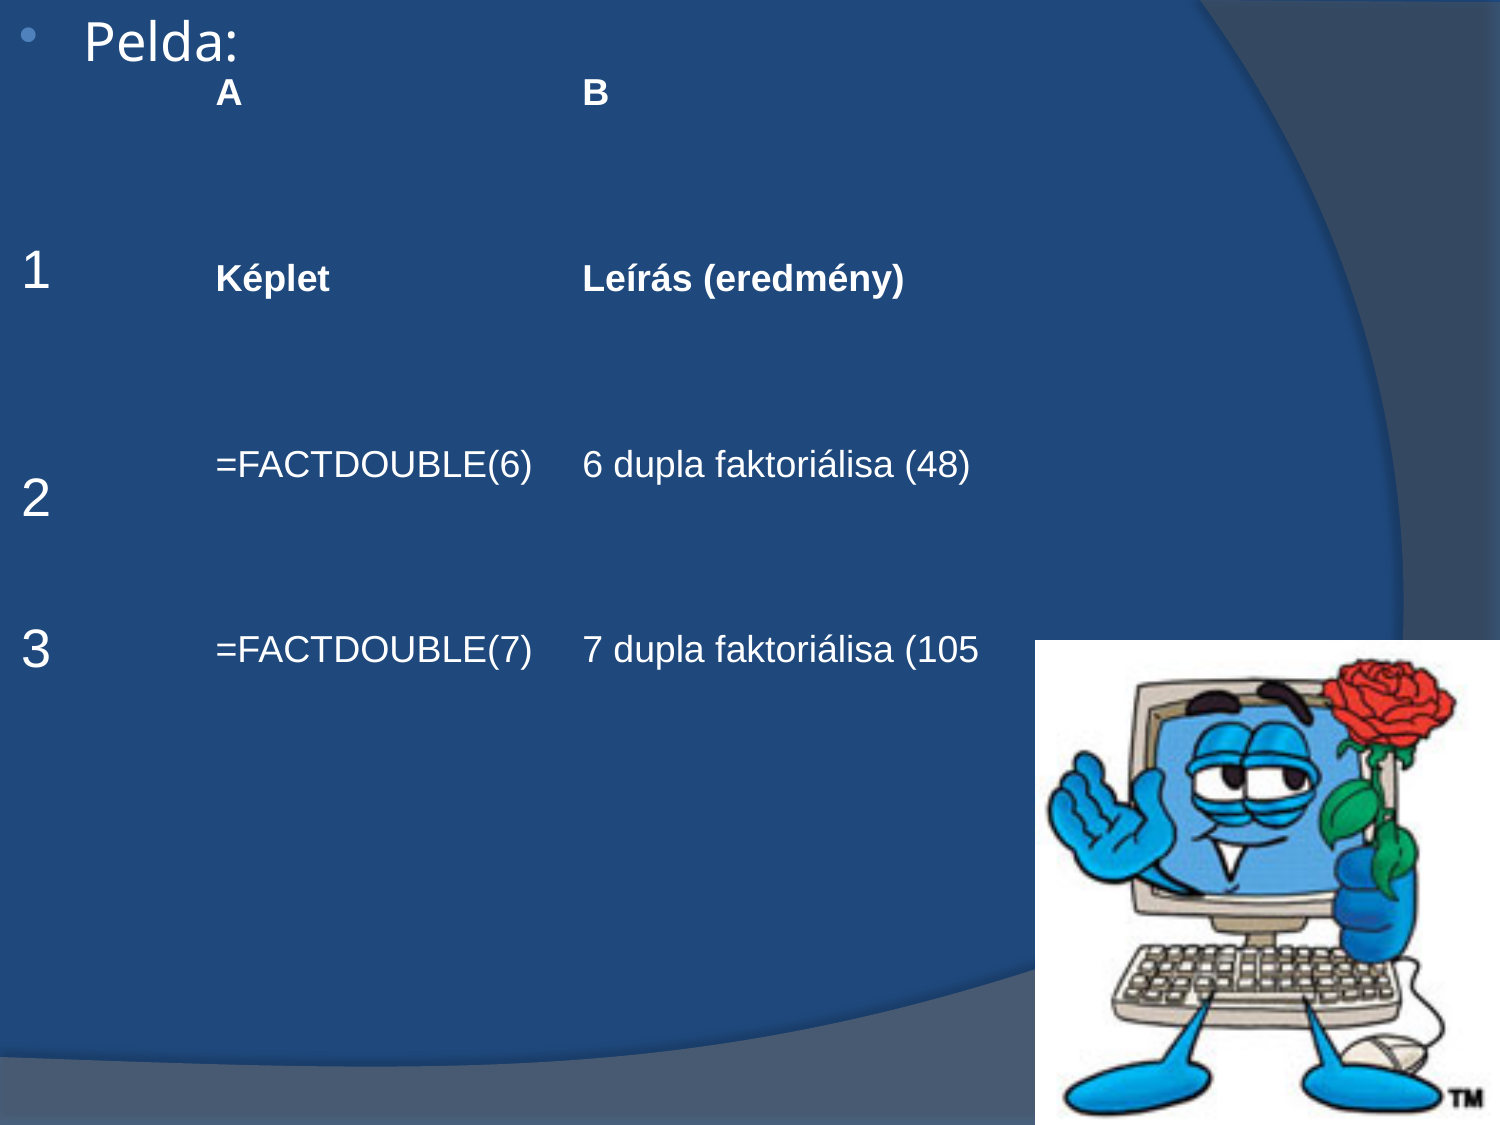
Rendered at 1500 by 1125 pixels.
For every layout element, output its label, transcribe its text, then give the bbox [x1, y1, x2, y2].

table_header B [561, 0, 1010, 186]
table_cell =FACTDOUBLE(6) [195, 371, 561, 557]
table_header A [195, 0, 561, 186]
table_cell Leírás (eredmény) [561, 186, 1010, 371]
picture [1035, 640, 1500, 1125]
table_cell Képlet [195, 186, 561, 371]
table_cell 6 dupla faktoriálisa (48) [561, 371, 1010, 557]
table_cell 7 dupla faktoriálisa (105 [561, 557, 1010, 742]
table_cell =FACTDOUBLE(7) [195, 557, 561, 742]
list Pelda: 1 2 3 [0, 0, 601, 743]
